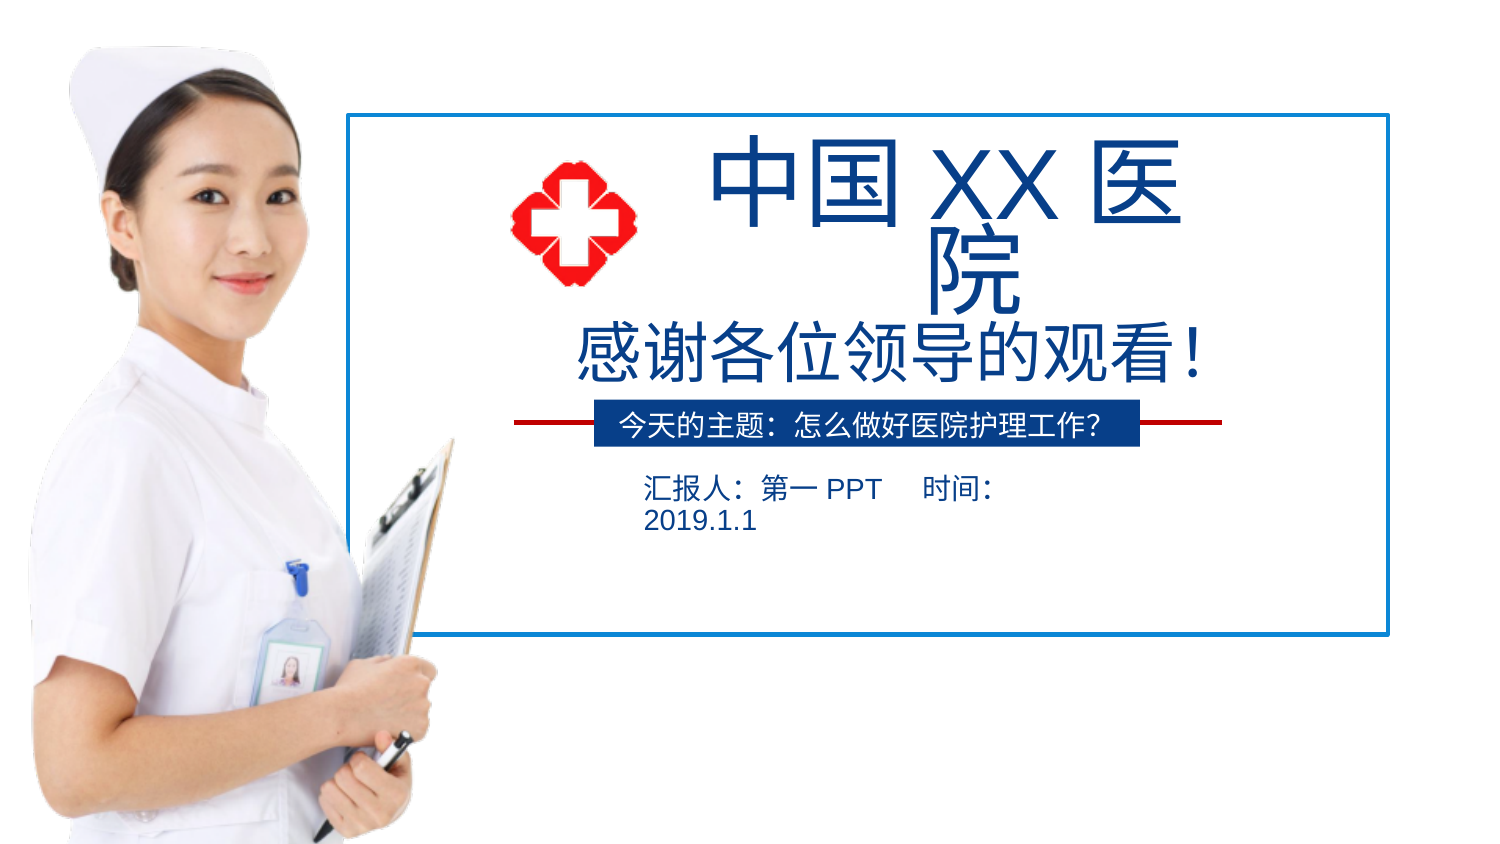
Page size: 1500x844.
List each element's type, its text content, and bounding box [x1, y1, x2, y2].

text_box [959, 114, 1388, 635]
picture [0, 19, 953, 844]
text_box 中国XX医院 [959, 196, 1235, 283]
